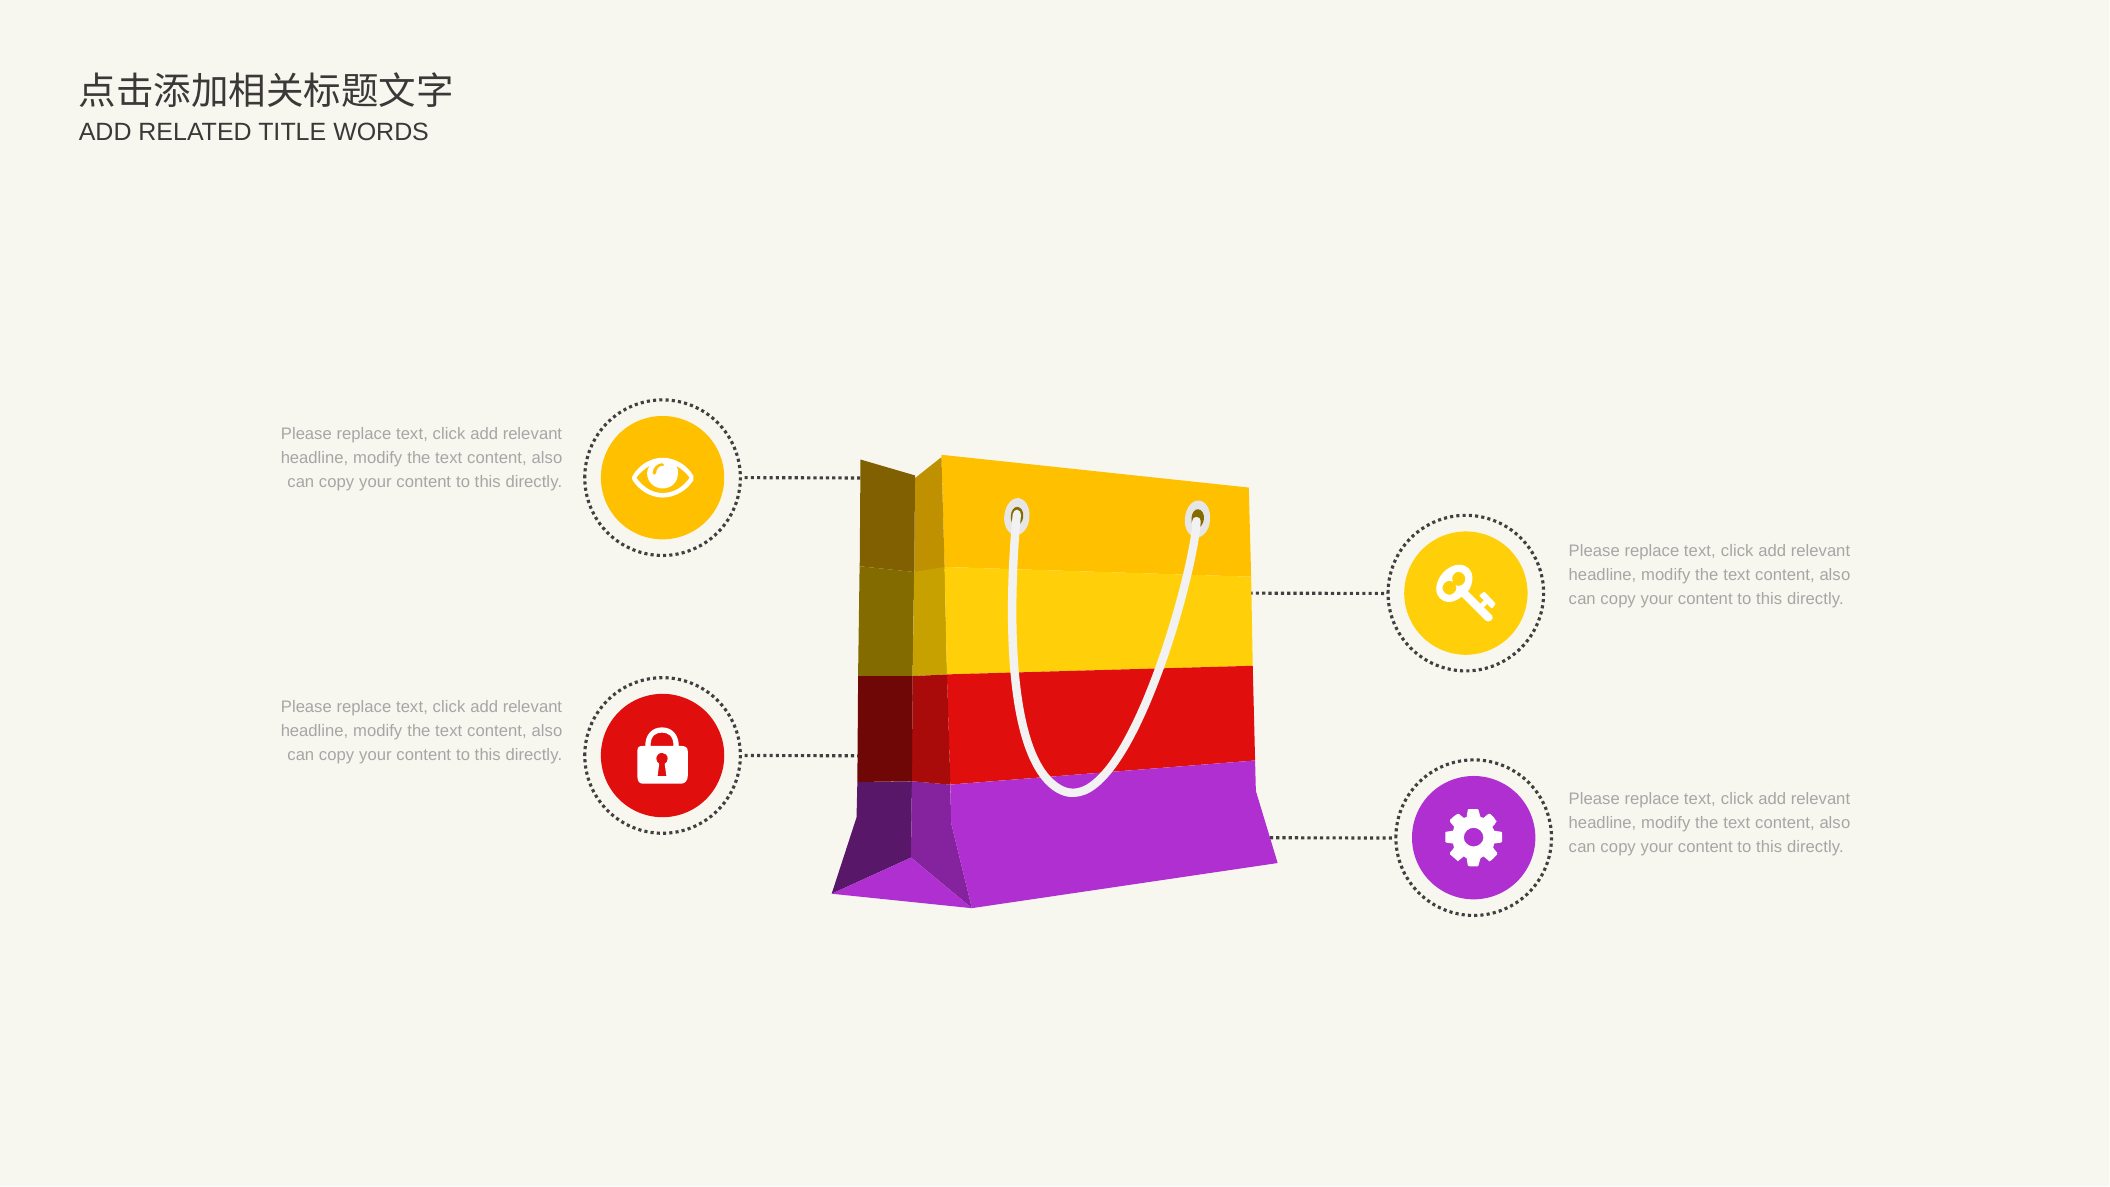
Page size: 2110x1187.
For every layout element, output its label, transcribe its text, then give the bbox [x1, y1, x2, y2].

text_box Please replace text, click add relevant headline, modify the text content, also can copy your content to this directly. [271, 419, 563, 491]
text_box Please replace text, click add relevant headline, modify the text content, also can copy your content to this directly. [271, 692, 563, 764]
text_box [1387, 515, 1544, 671]
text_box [584, 399, 741, 556]
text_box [584, 677, 741, 834]
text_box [1395, 759, 1552, 916]
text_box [831, 454, 1278, 909]
text_box 点击添加相关标题文字 [62, 59, 470, 121]
text_box ADD RELATED TITLE WORDS [62, 107, 446, 154]
text_box Please replace text, click add relevant headline, modify the text content, also can copy your content to this directly. [1568, 784, 1860, 856]
text_box Please replace text, click add relevant headline, modify the text content, also can copy your content to this directly. [1568, 535, 1860, 608]
